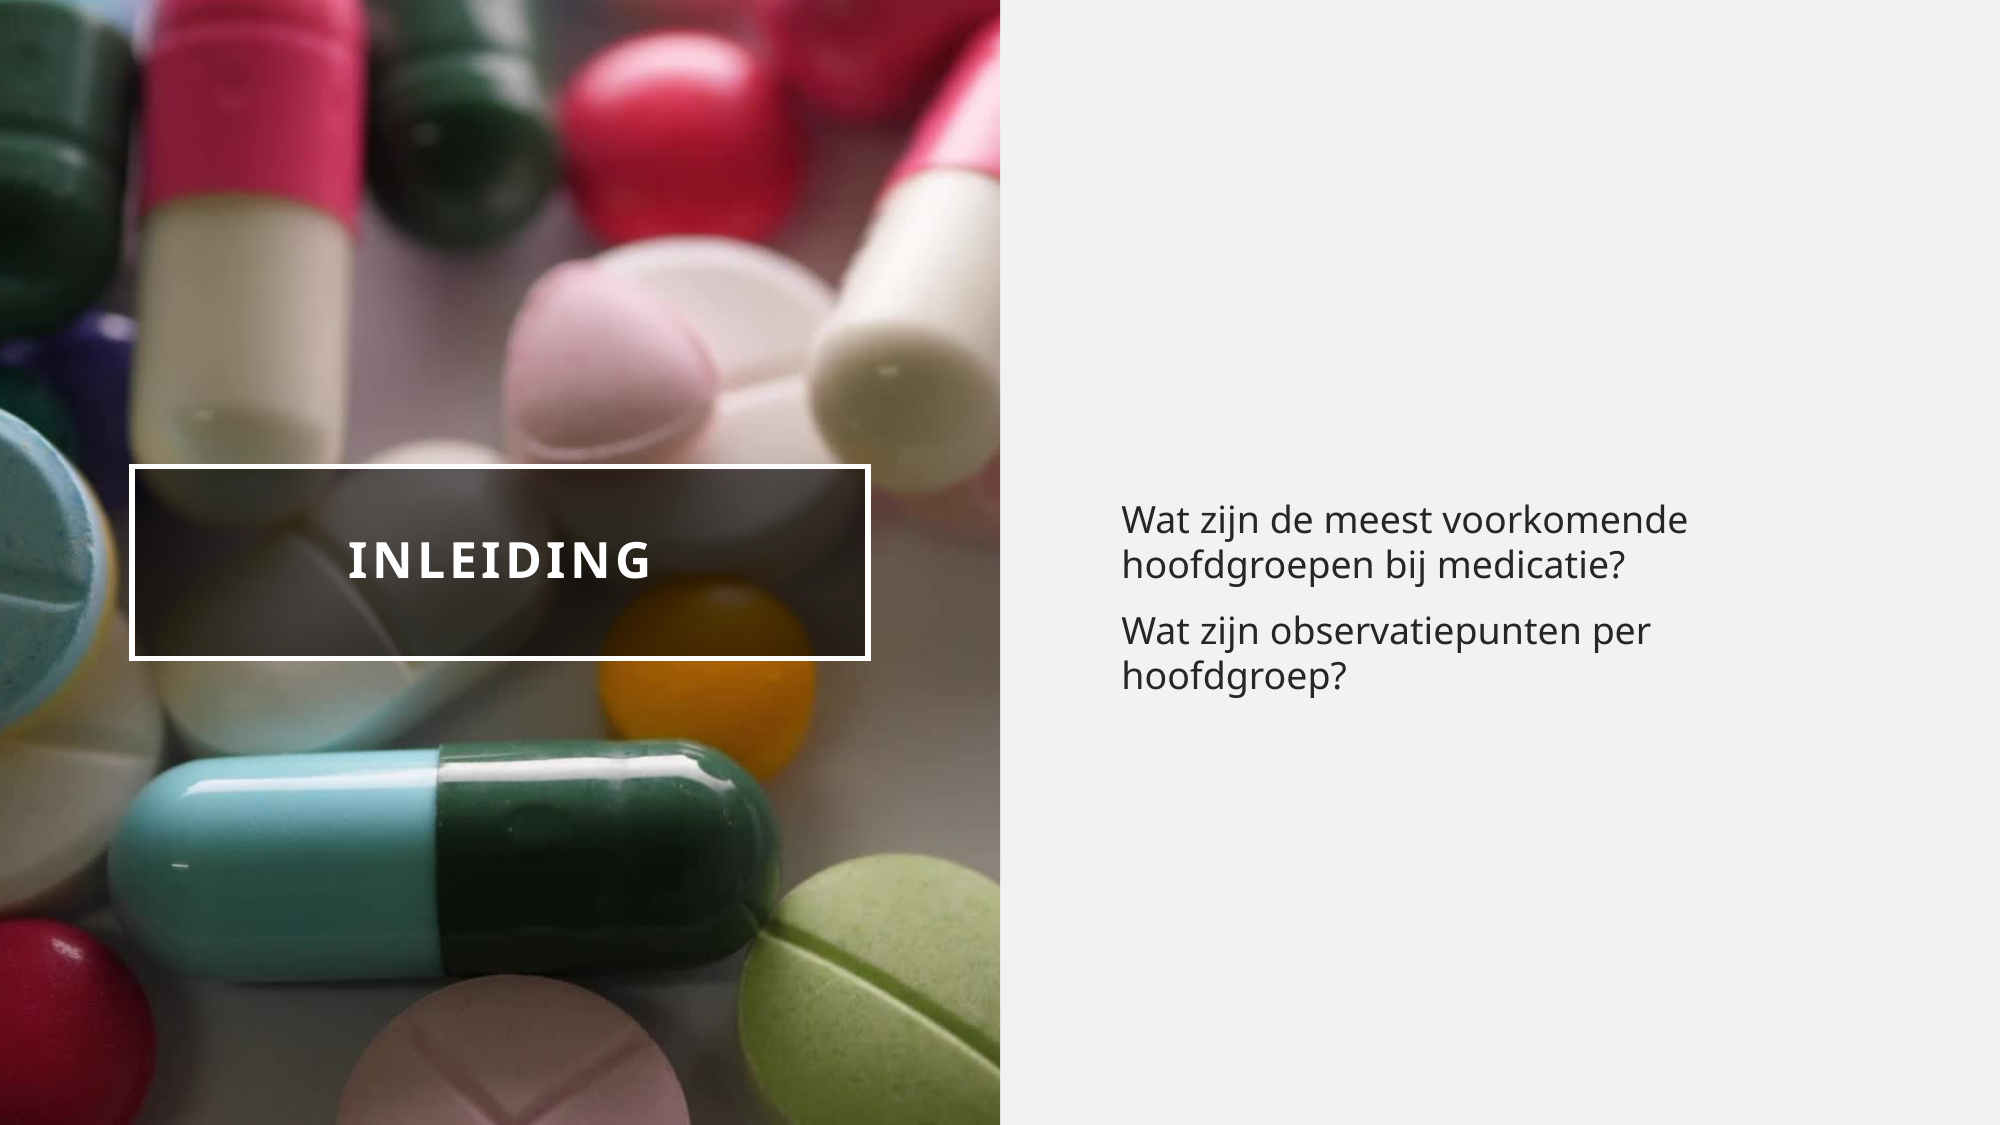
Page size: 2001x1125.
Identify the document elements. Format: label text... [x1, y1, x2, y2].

picture [0, 0, 1001, 1125]
list Wat zijn de meest voorkomende hoofdgroepen bij medicatie? Wat zijn observatiepunten per hoofdgroep? [1106, 160, 1895, 968]
